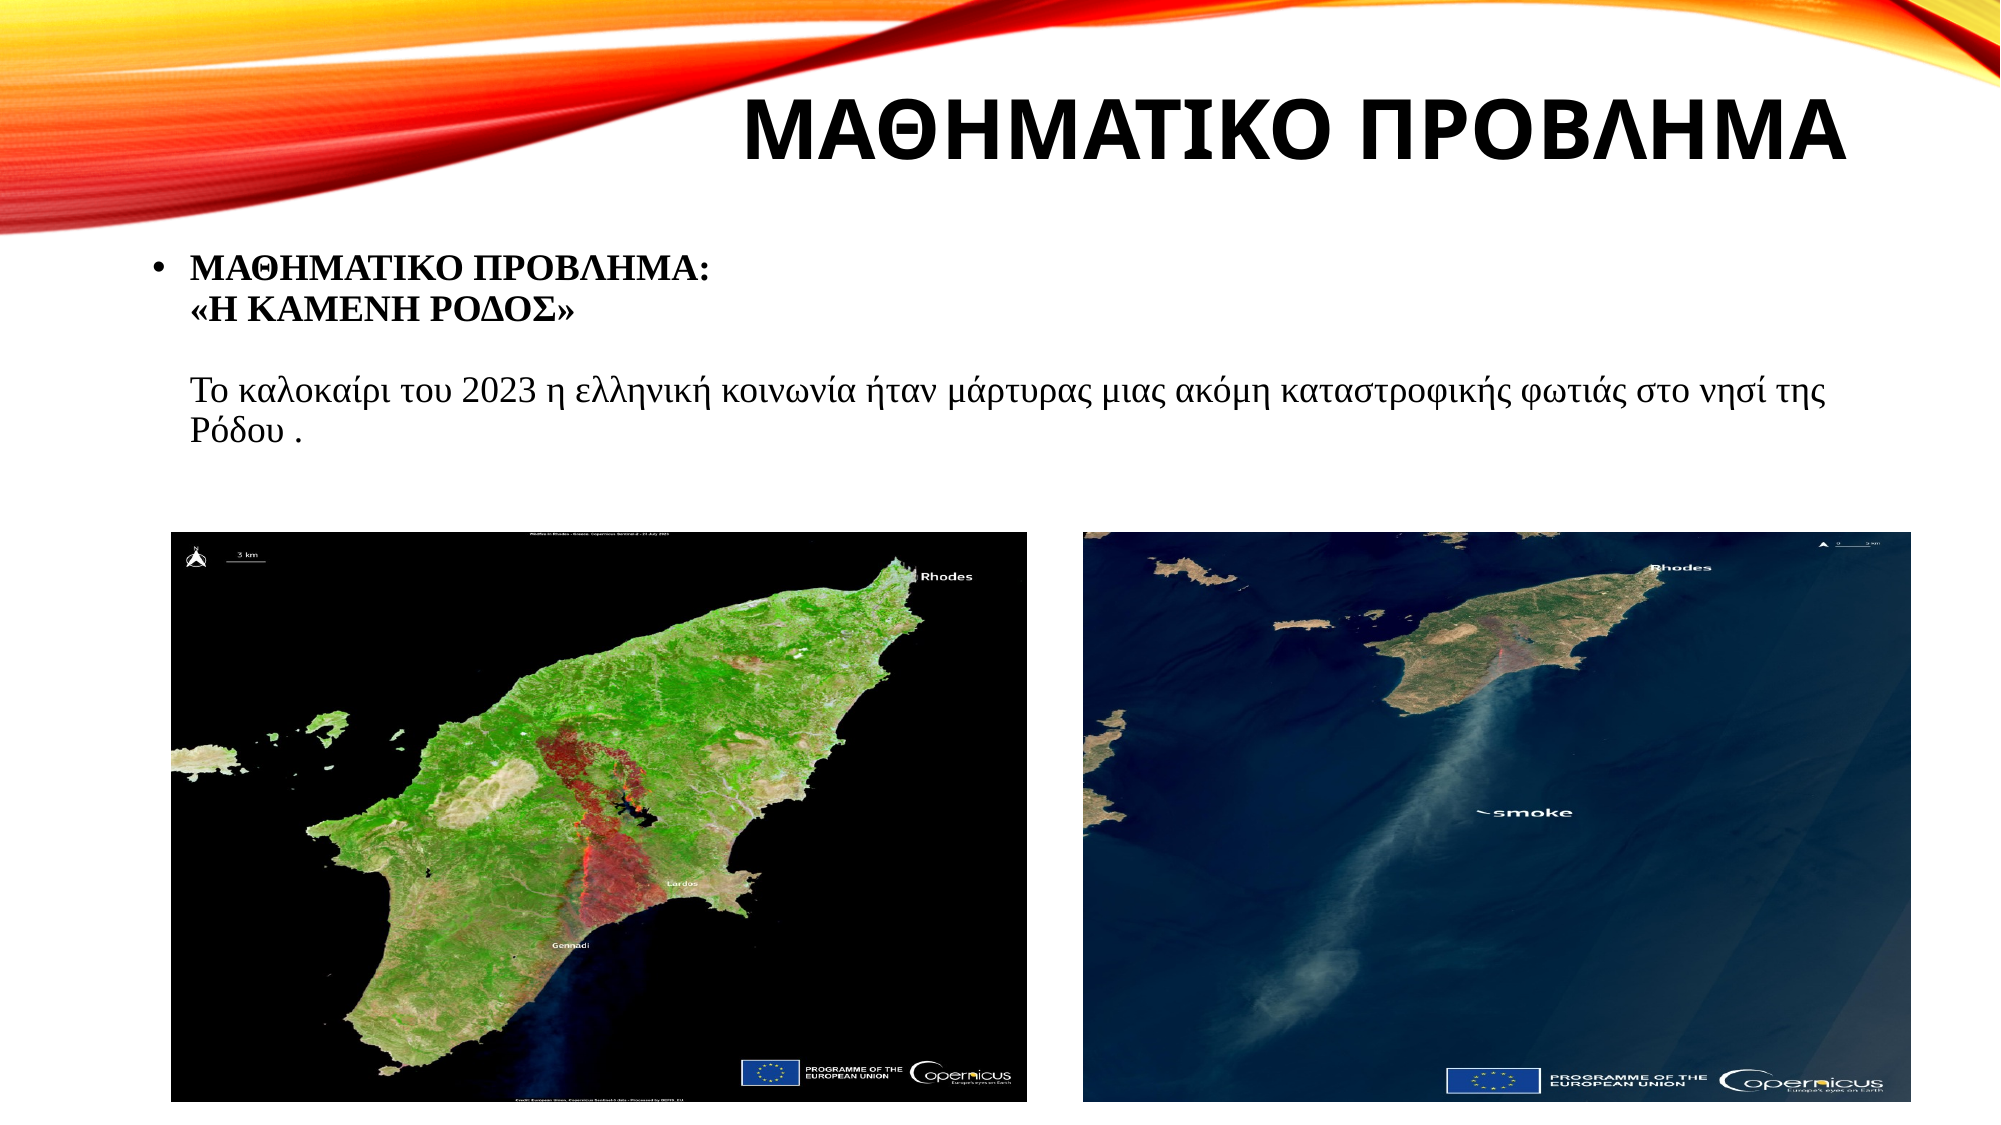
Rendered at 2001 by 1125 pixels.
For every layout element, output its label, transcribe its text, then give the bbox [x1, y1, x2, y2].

picture [0, 0, 2000, 237]
list ΜΑΘΗΜΑΤΙΚΟ ΠΡΟΒΛΗΜΑ: «Η ΚΑΜΕΝΗ ΡΟΔΟΣ» Το καλοκαίρι του 2023 η ελληνική κοινωνία ήταν μάρτυρας μιας ακόμη καταστροφικής φωτιάς στο νησί της Ρόδου . [137, 240, 1863, 955]
title ΜΑΘΗΜΑΤΙΚΟ ΠΡΟΒΛΗΜΑ [137, 23, 1863, 240]
picture [171, 531, 1027, 1102]
picture [1082, 531, 1912, 1102]
